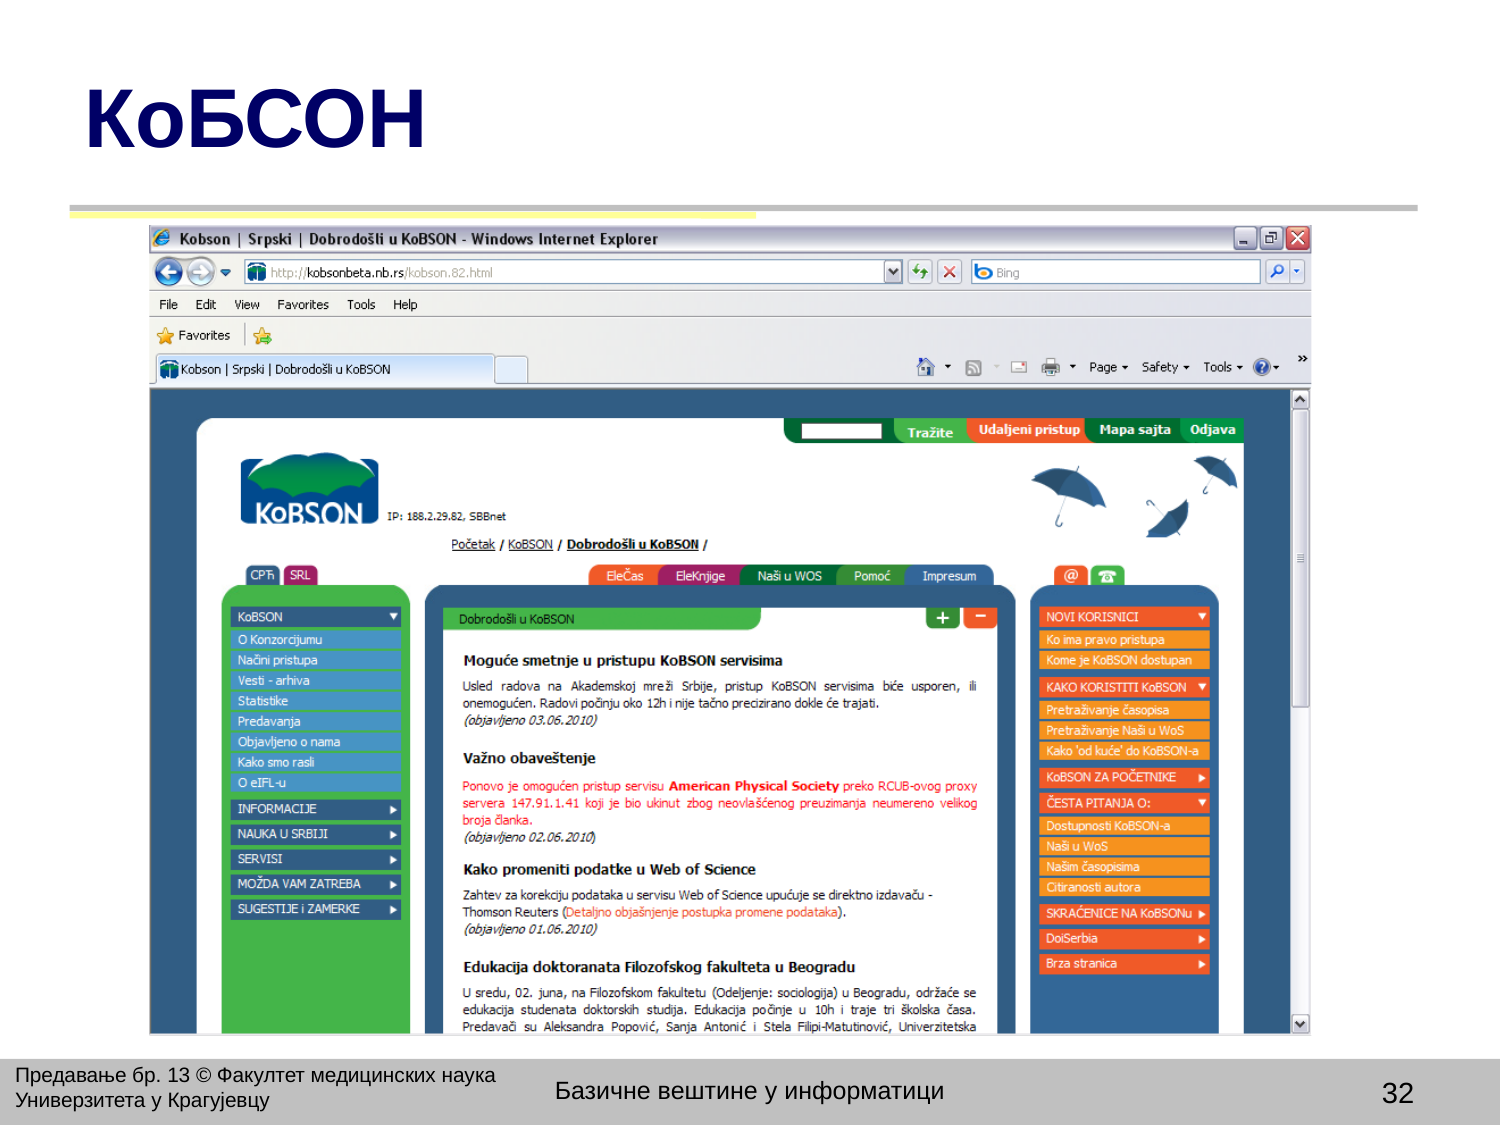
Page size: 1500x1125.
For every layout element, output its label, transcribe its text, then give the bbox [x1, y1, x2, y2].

slide_number Предавање бр. 13 © Факултет медицинских наука Универзитета у Крагујевцу [0, 1053, 617, 1108]
footer Базичне вештине у информатици [512, 1066, 988, 1125]
title КоБСОН [69, 19, 1426, 208]
picture [149, 224, 1312, 1037]
slide_number 32 [1079, 1066, 1430, 1125]
